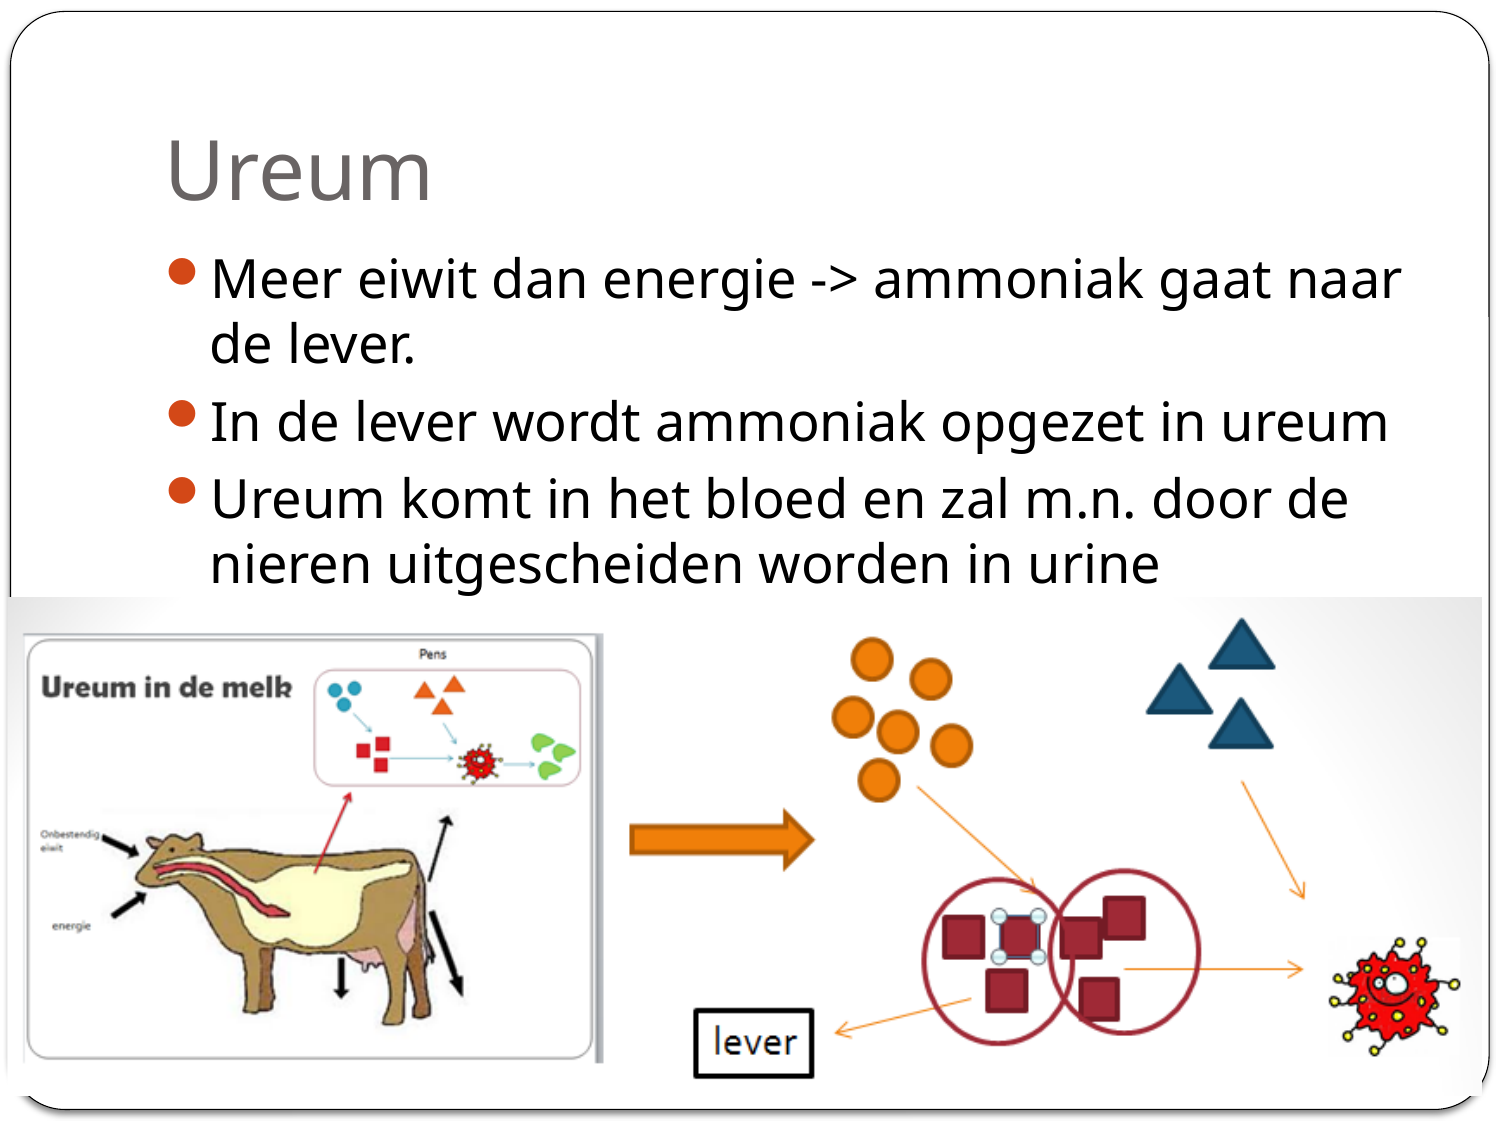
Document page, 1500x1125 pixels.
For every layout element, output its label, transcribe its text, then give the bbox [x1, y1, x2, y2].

title Ureum [150, 45, 1425, 233]
picture [7, 597, 1483, 1096]
list Meer eiwit dan energie -> ammoniak gaat naar de lever. In de lever wordt ammoniak opgezet in ureum Ureum komt in het bloed en zal m.n. door de nieren uitgescheiden worden in urine [150, 237, 1425, 595]
